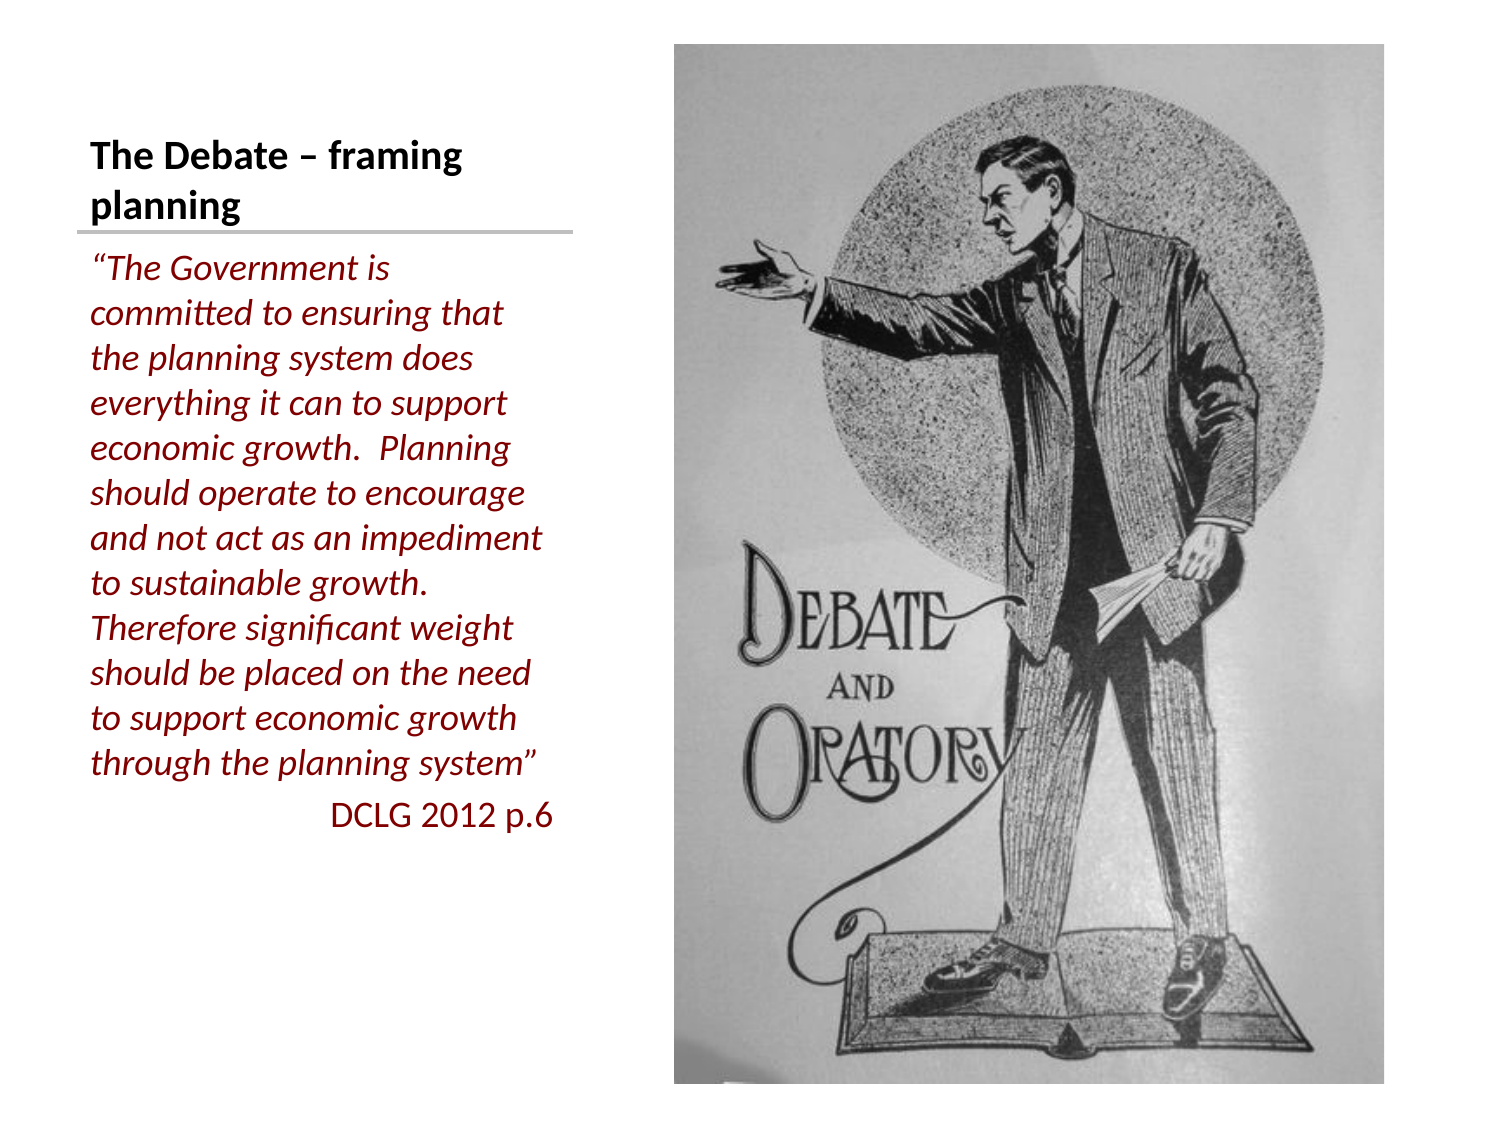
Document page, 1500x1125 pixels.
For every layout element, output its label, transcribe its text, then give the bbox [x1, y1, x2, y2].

list “The Government is committed to ensuring that the planning system does everything it can to support economic growth. Planning should operate to encourage and not act as an impediment to sustainable growth. Therefore significant weight should be placed on the need to support economic growth through the planning system” DCLG 2012 p.6 [75, 237, 569, 1005]
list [668, 44, 1385, 1084]
title The Debate – framing planning [75, 44, 569, 234]
